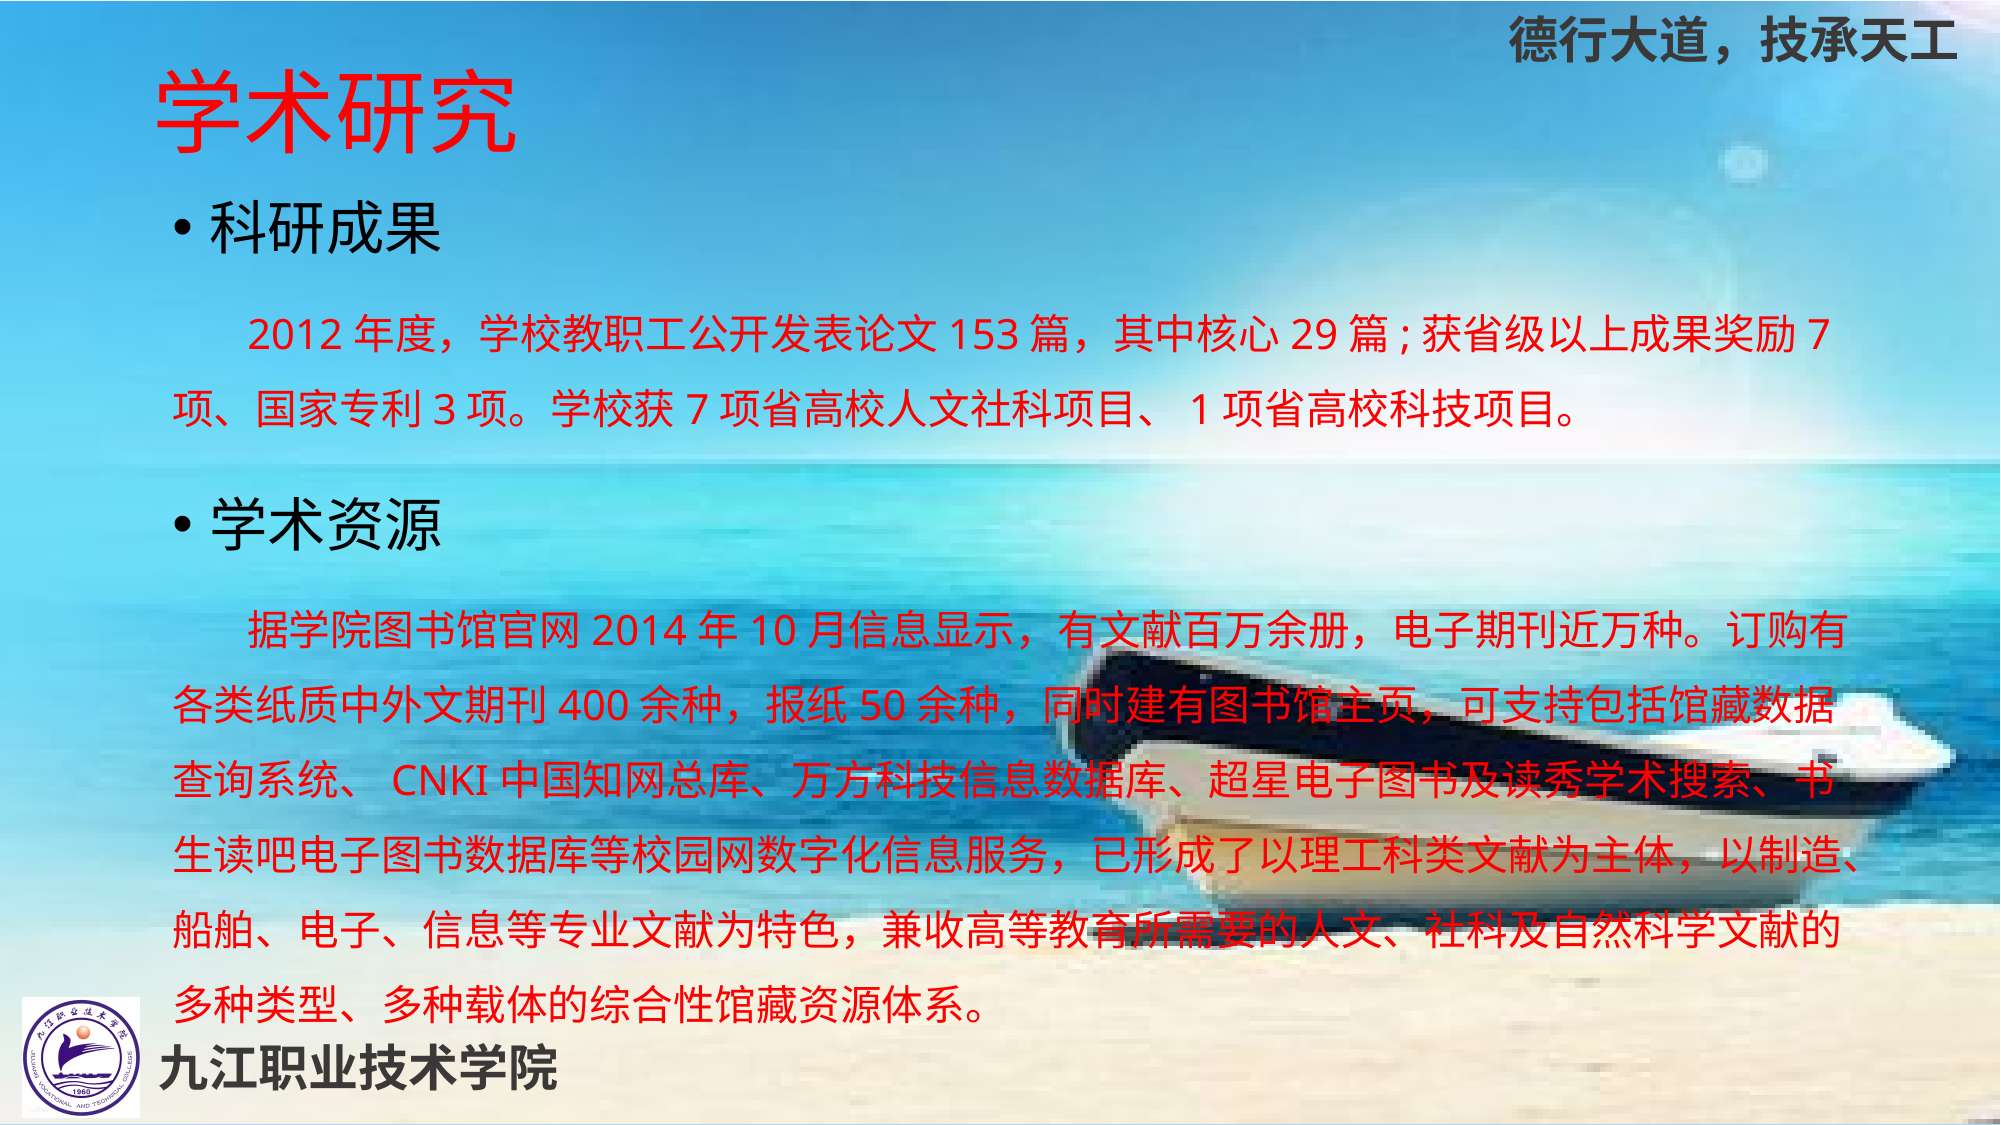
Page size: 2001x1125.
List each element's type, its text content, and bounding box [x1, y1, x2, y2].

footer 九江职业技术学院 [98, 1042, 619, 1103]
title 学术研究 [137, 59, 1863, 278]
picture [0, 1, 2000, 1124]
list 科研成果 2012年度，学校教职工公开发表论文153篇，其中核心29篇;获省级以上成果奖励7项、国家专利3项。学校获7项省高校人文社科项目、1项省高校科技项目。 学术资源 据学院图书馆官网2014年10月信息显示，有文献百万余册，电子期刊近万种。订购有各类纸质中外文期刊400余种，报纸50余种，同时建有图书馆主页，可支持包括馆藏数据查询系统、CNKI中国知网总库、万方科技信息数据库、超星电子图书及读秀学术搜索、书生读吧电子图书数据库等校园网数字化信息服务，已形成了以理工科类文献为主体，以制造、船舶、电子、信息等专业文献为特色，兼收高等教育所需要的人文、社科及自然科学文献的多种类型、多种载体的综合性馆藏资源体系。 [157, 149, 1883, 1029]
